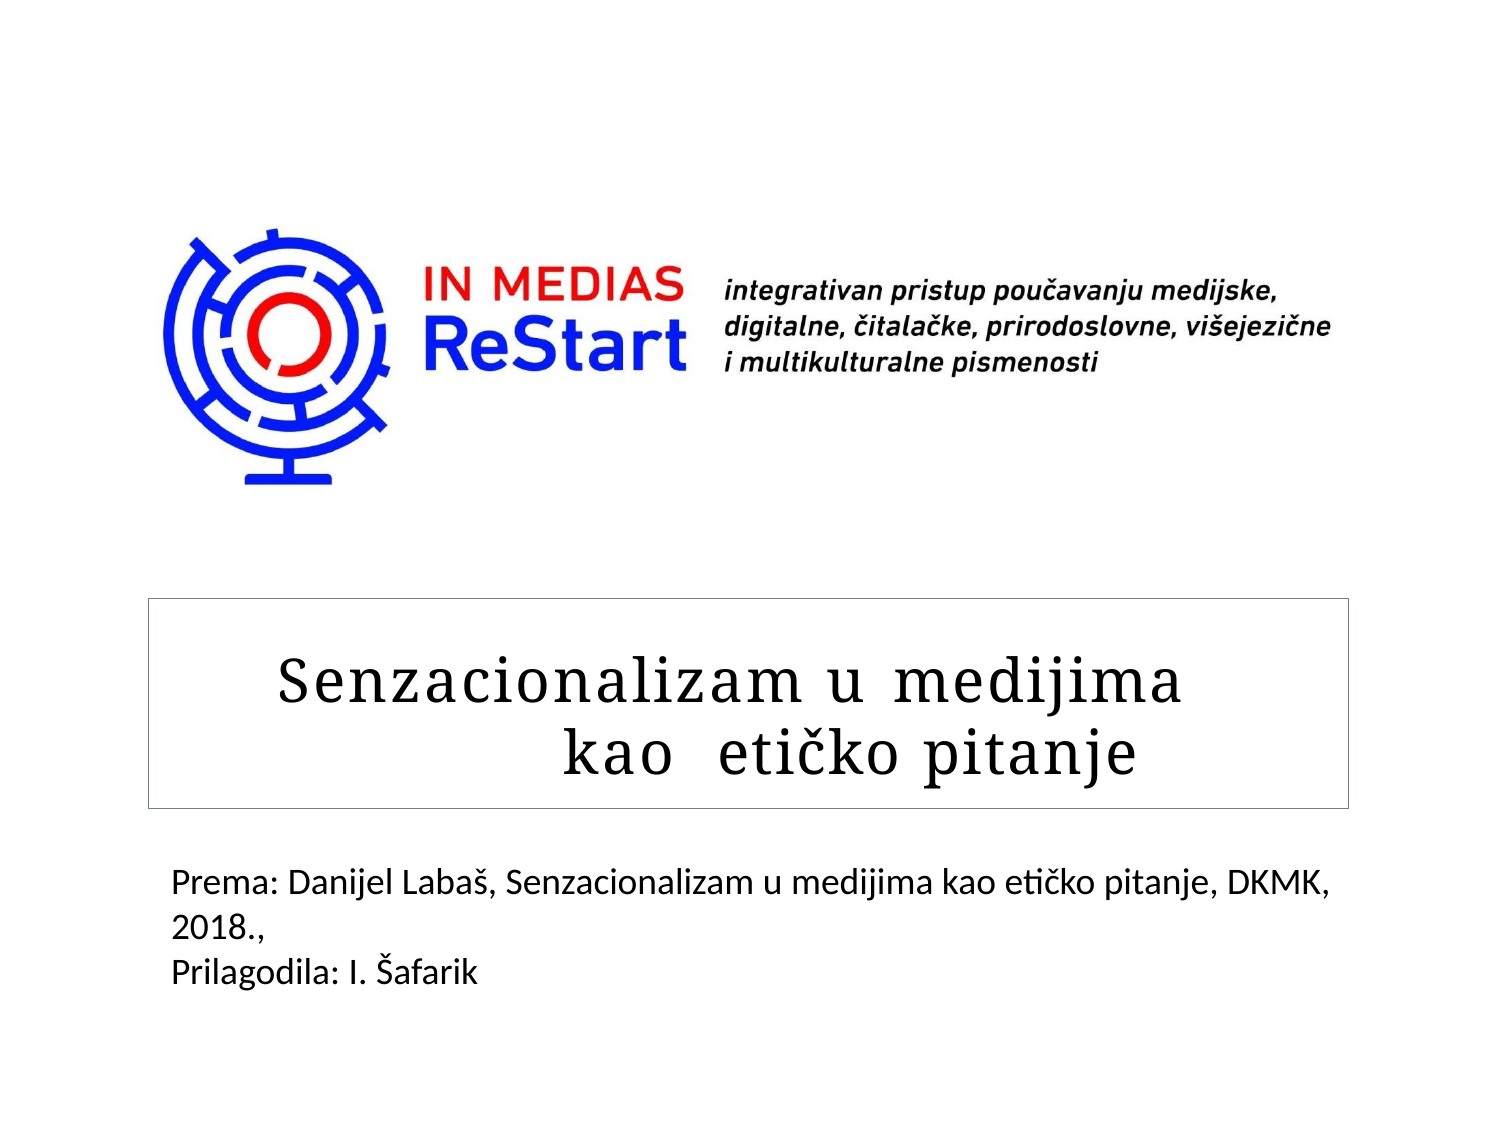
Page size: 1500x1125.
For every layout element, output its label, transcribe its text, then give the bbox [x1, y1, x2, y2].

text_box Senzacionalizam u medijima kao etičko pitanje [185, 640, 1349, 787]
text_box [148, 598, 1349, 809]
text_box [156, 220, 1336, 489]
text_box Prema: Danijel Labaš, Senzacionalizam u medijima kao etičko pitanje, DKMK, 2018., Prilagodila: I. Šafarik [156, 849, 1349, 1000]
